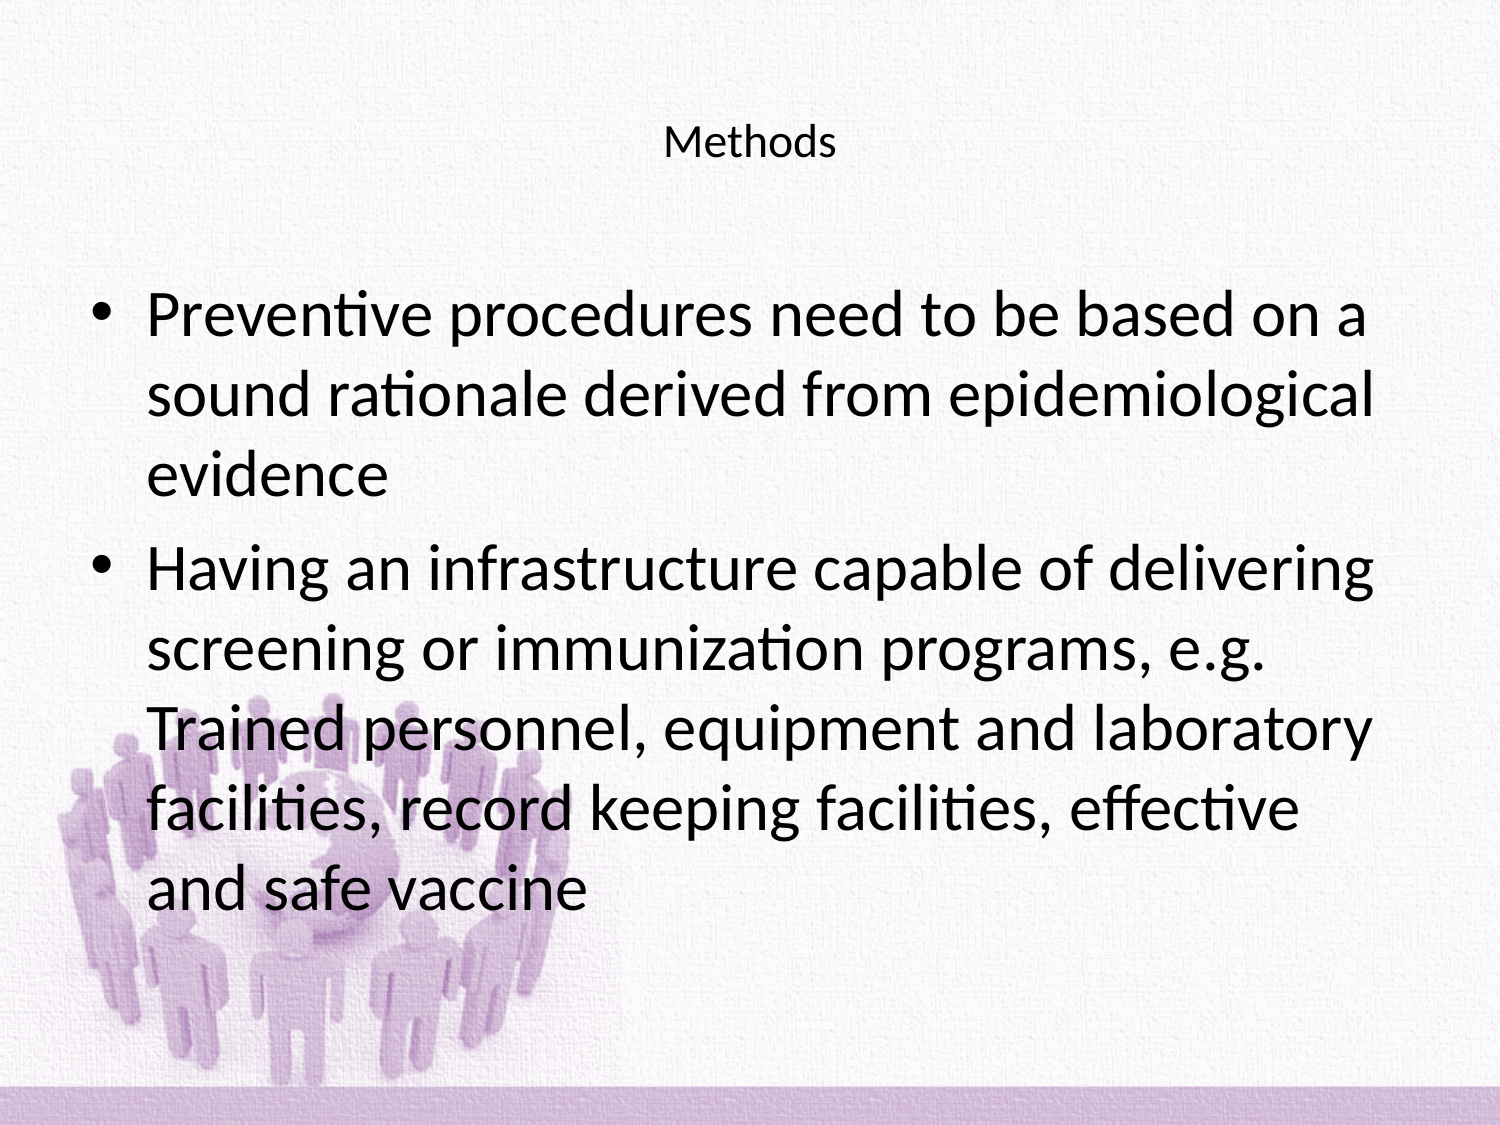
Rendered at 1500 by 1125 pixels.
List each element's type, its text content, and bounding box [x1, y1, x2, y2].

title Methods [75, 45, 1425, 233]
list Preventive procedures need to be based on a sound rationale derived from epidemiological evidence Having an infrastructure capable of delivering screening or immunization programs, e.g. Trained personnel, equipment and laboratory facilities, record keeping facilities, effective and safe vaccine [75, 262, 1425, 1005]
